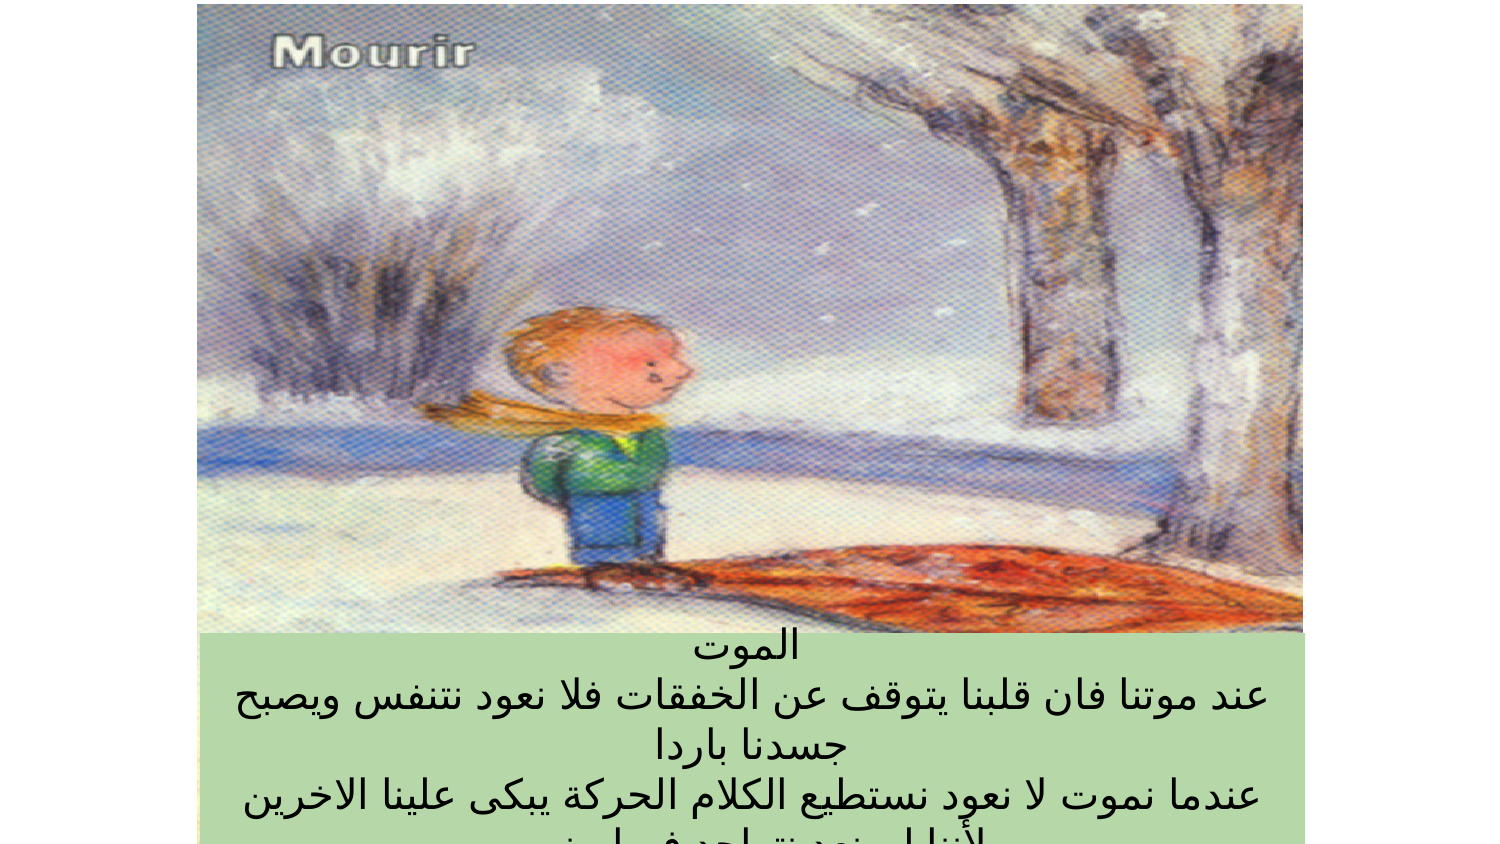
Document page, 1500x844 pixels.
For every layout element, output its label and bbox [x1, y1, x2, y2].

picture [197, 3, 1303, 844]
